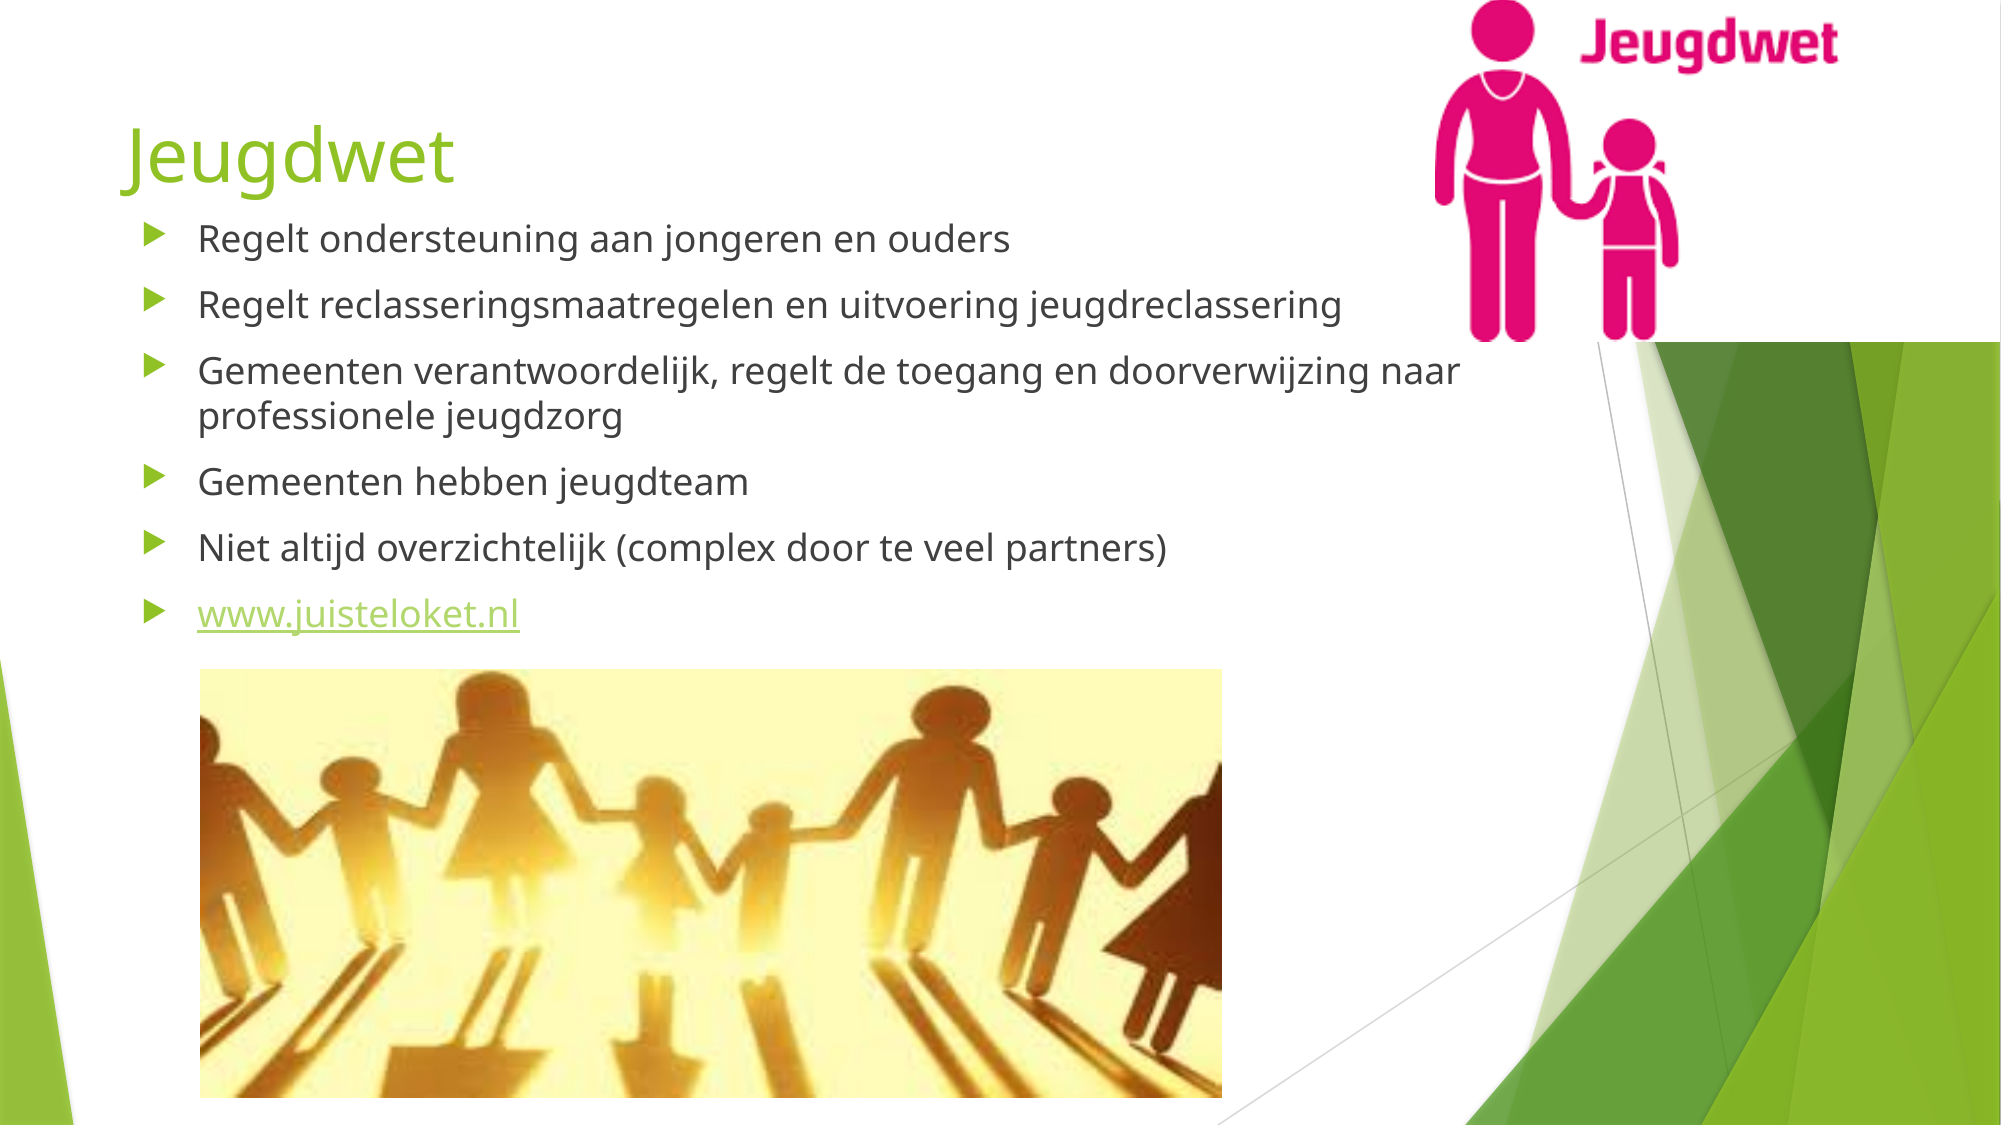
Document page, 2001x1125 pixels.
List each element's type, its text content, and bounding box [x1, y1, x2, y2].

picture [1435, 0, 2000, 342]
list Regelt ondersteuning aan jongeren en ouders Regelt reclasseringsmaatregelen en uitvoering jeugdreclassering Gemeenten verantwoordelijk, regelt de toegang en doorverwijzing naar professionele jeugdzorg Gemeenten hebben jeugdteam Niet altijd overzichtelijk (complex door te veel partners) www.juisteloket.nl [126, 207, 1537, 845]
picture [199, 669, 1222, 1099]
title Jeugdwet [111, 99, 1430, 208]
